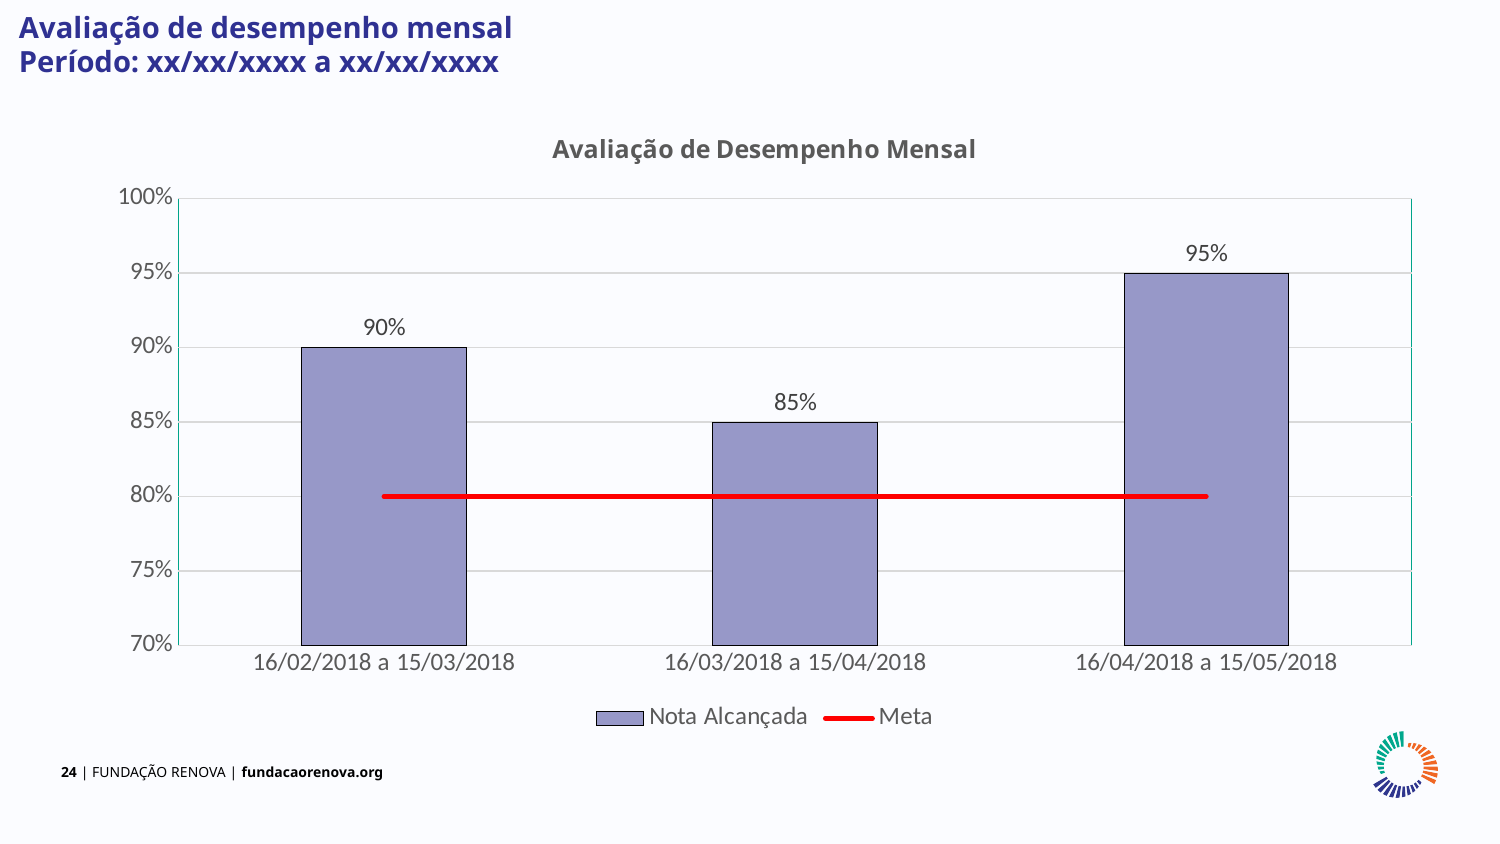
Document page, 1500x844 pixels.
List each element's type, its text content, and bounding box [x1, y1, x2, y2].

picture [1373, 738, 1438, 798]
text_box Avaliação de desempenho mensal Período: xx/xx/xxxx a xx/xx/xxxx [4, 2, 956, 104]
chart [90, 103, 1440, 738]
